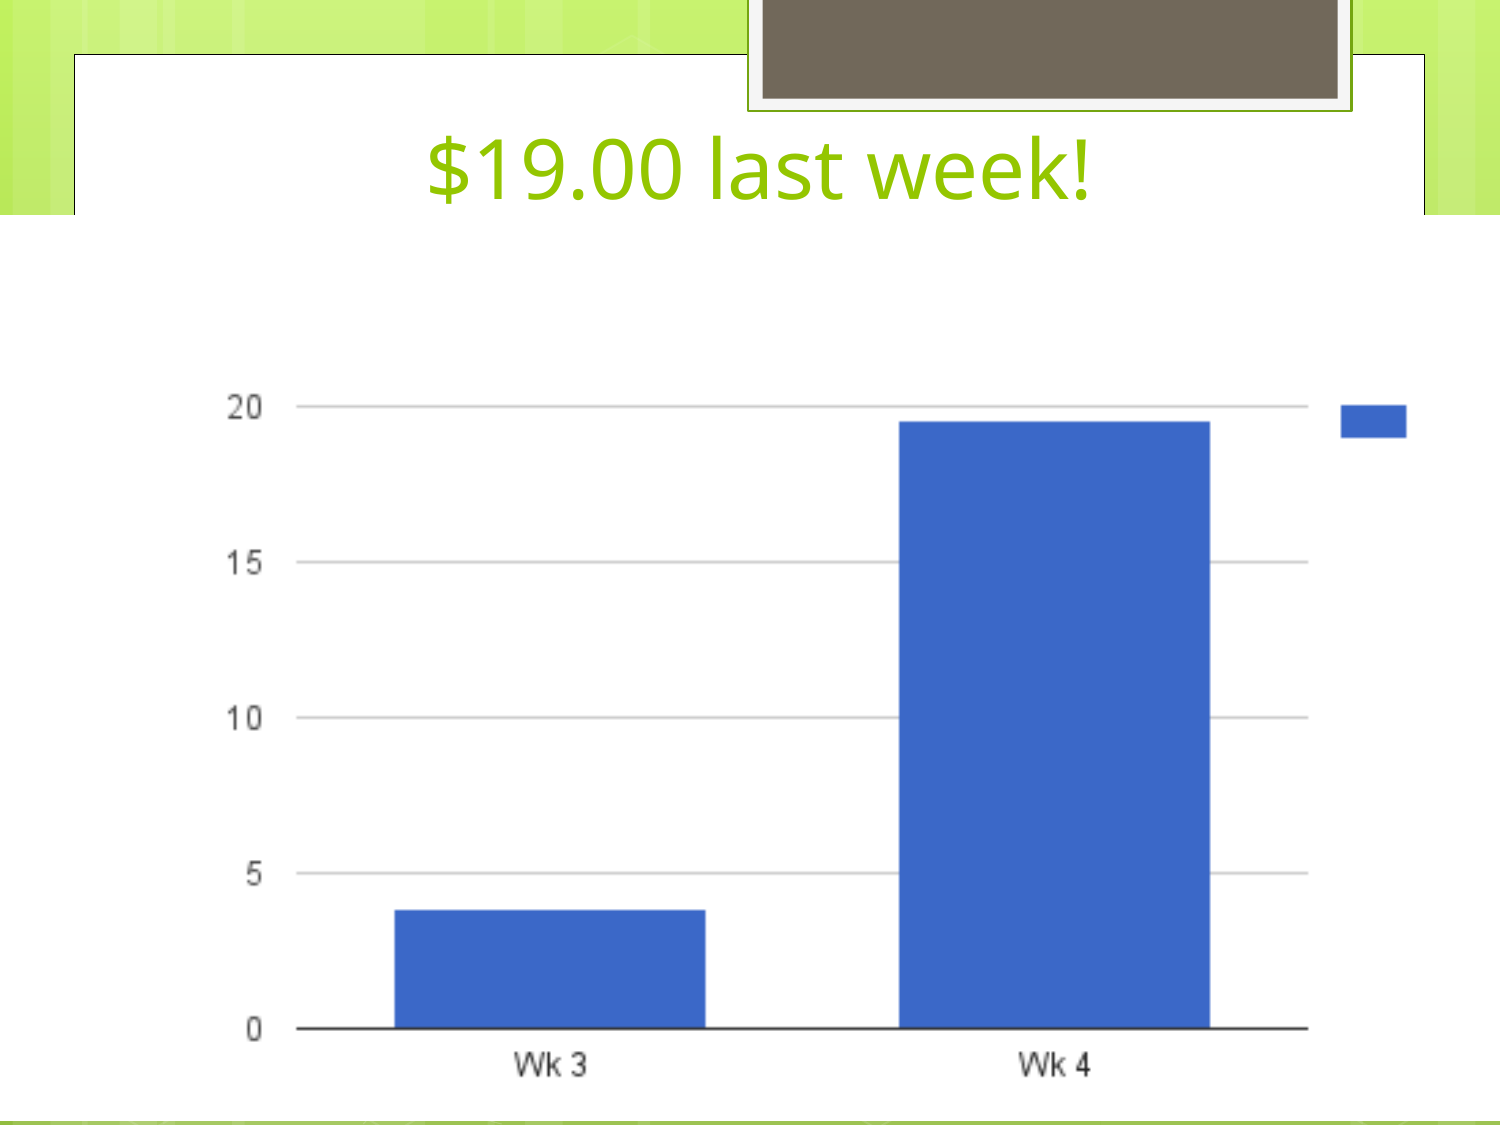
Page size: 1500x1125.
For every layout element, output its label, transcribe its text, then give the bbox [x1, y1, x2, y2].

picture [0, 215, 1500, 1121]
title $19.00 last week! [183, 101, 1336, 214]
